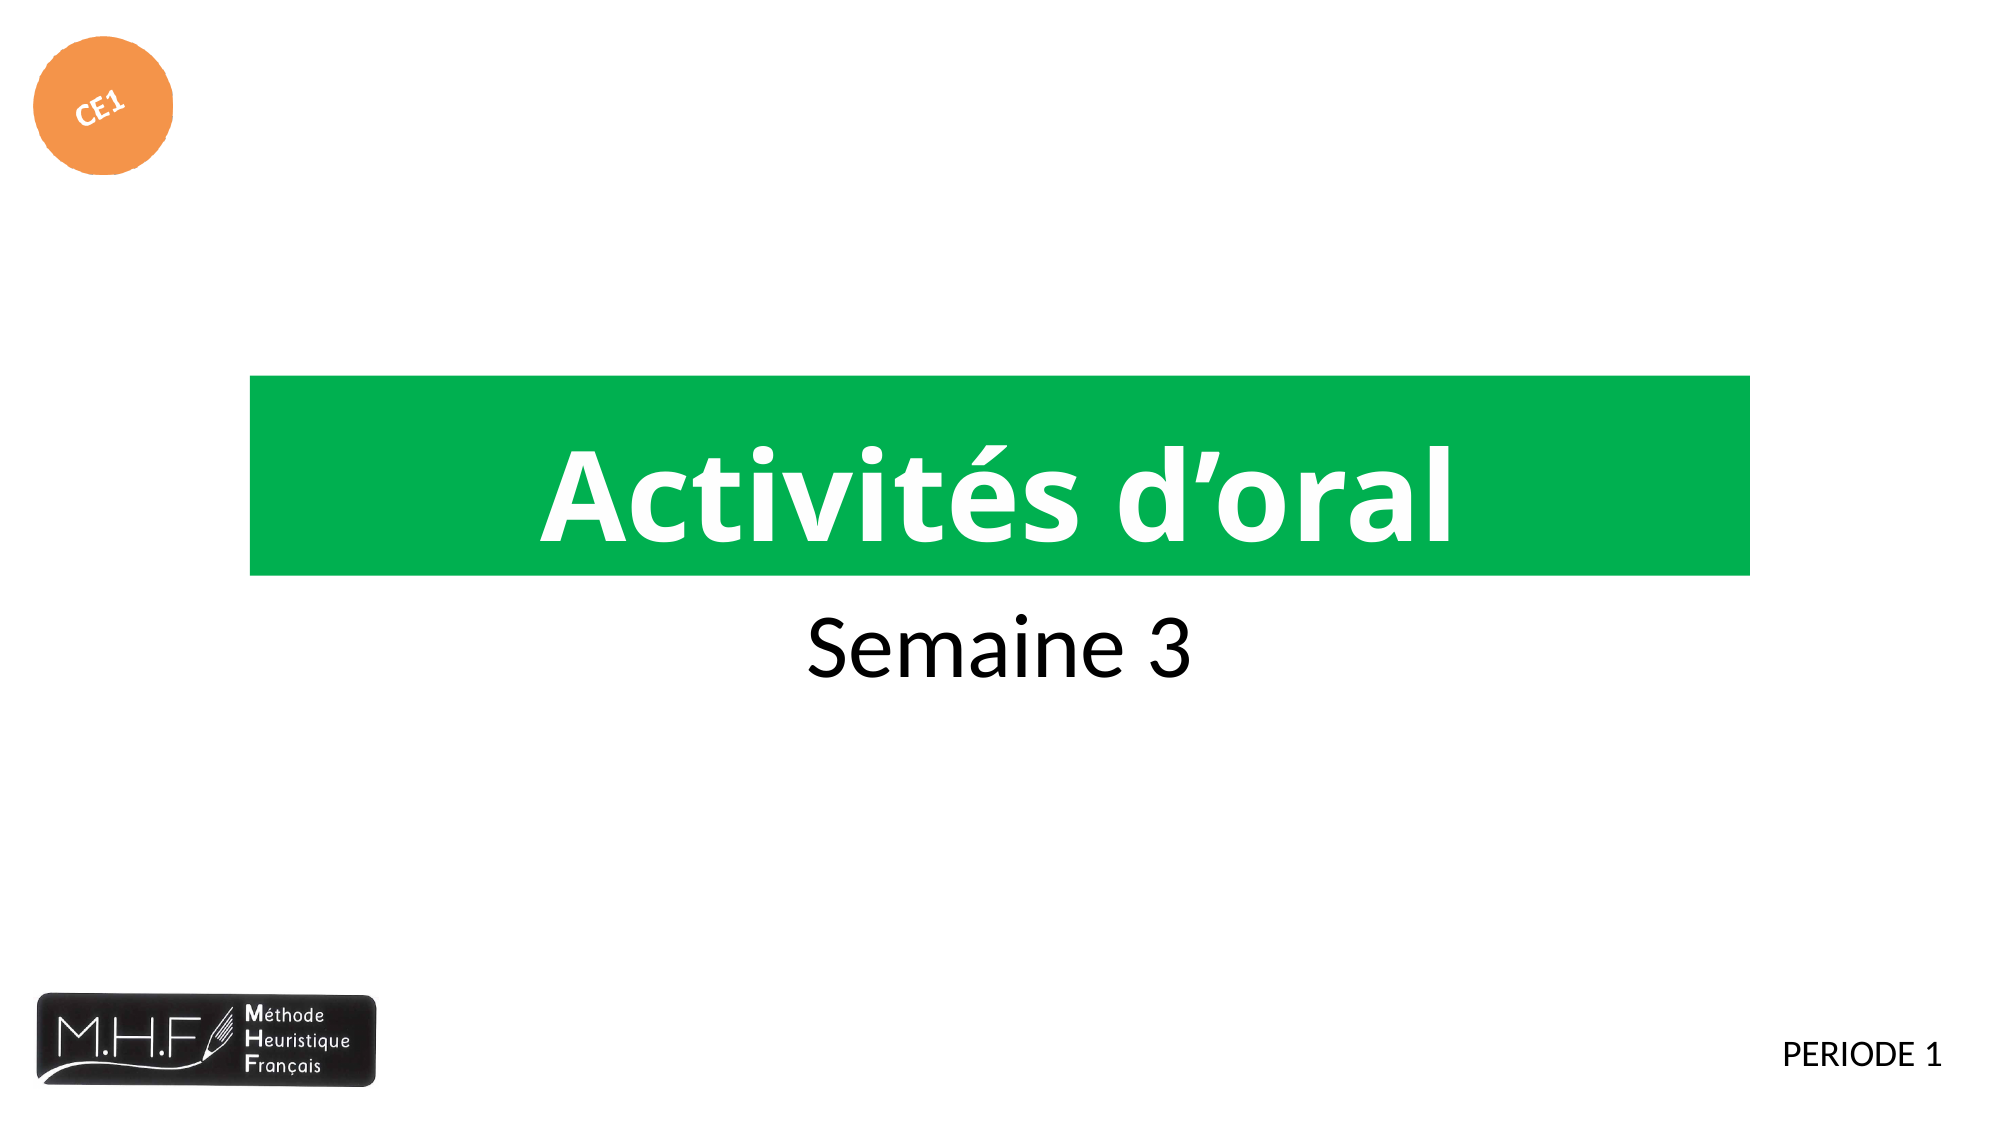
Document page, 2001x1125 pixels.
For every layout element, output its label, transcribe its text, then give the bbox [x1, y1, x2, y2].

title Activités d’oral [249, 375, 1750, 576]
picture [33, 990, 379, 1089]
subtitle Semaine 3 [249, 590, 1750, 863]
text_box PERIODE 1 [1362, 1021, 1967, 1082]
picture [33, 36, 173, 175]
